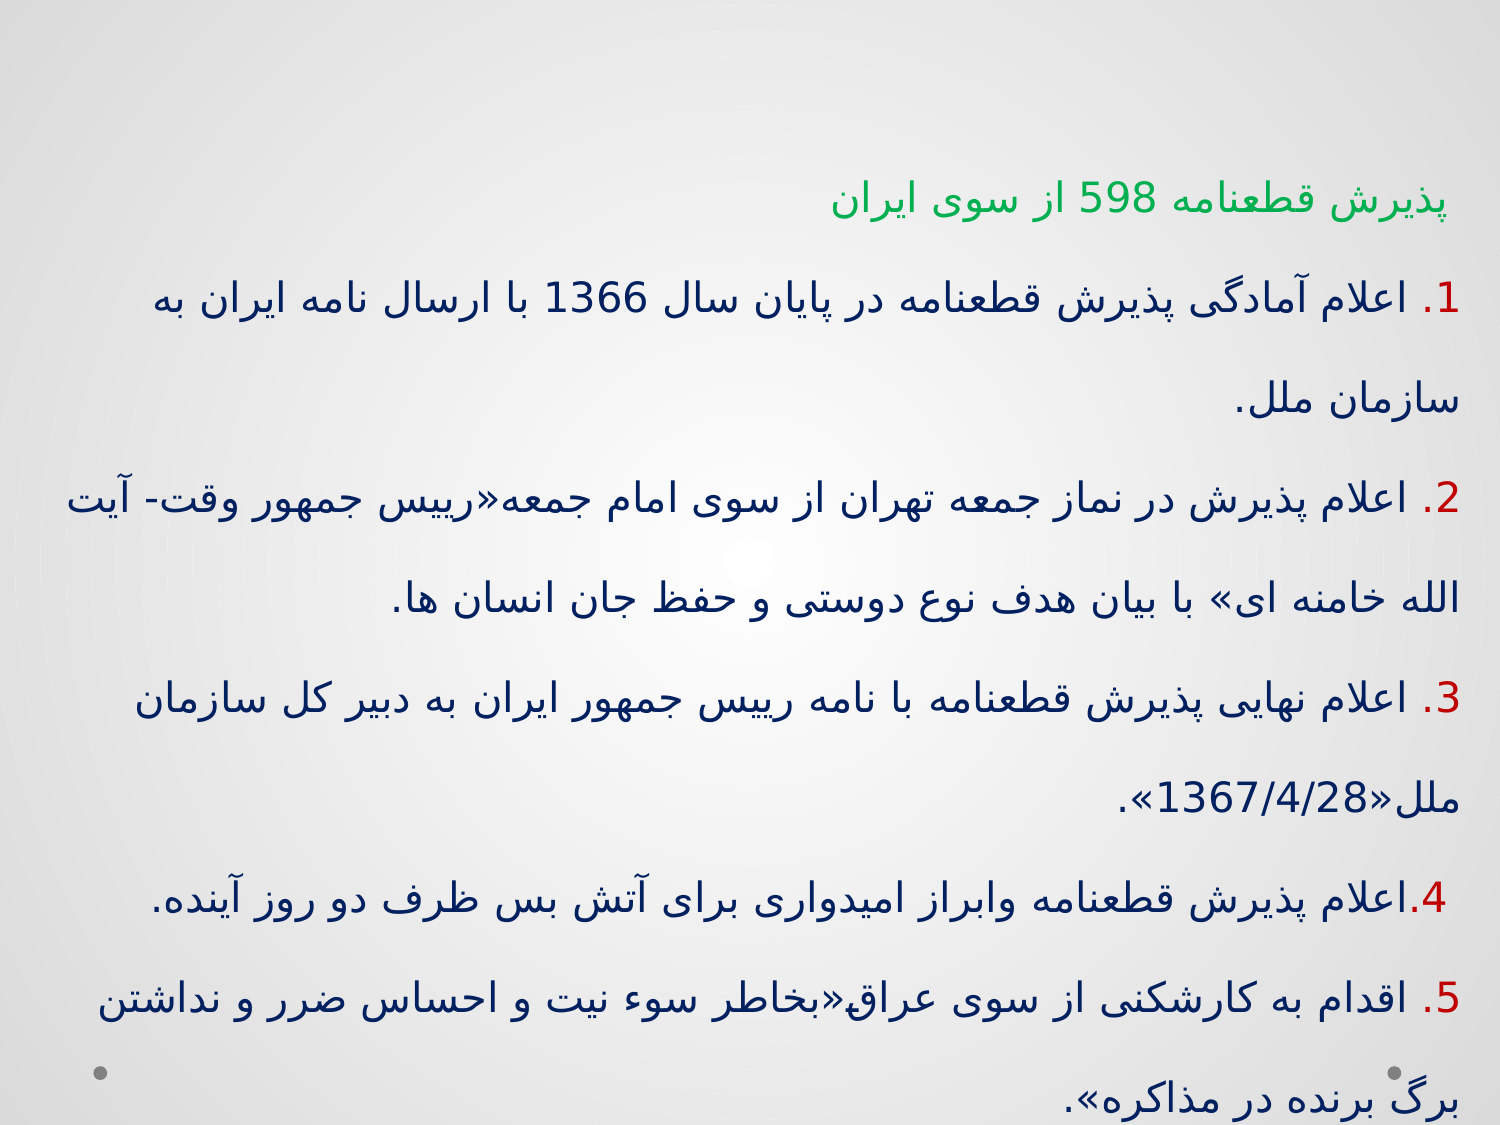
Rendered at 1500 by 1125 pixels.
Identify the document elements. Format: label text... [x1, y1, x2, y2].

text_box پذیرش قطعنامه 598 از سوی ایران 1. اعلام آمادگی پذیرش قطعنامه در پایان سال 1366 با ارسال نامه ایران به سازمان ملل. 2. اعلام پذیرش در نماز جمعه تهران از سوی امام جمعه«رییس جمهور وقت- آیت الله خامنه ای» با بیان هدف نوع دوستی و حفظ جان انسان ها. 3. اعلام نهایی پذیرش قطعنامه با نامه رییس جمهور ایران به دبیر کل سازمان ملل«1367/4/28». 4.اعلام پذیرش قطعنامه وابراز امیدواری برای آتش بس ظرف دو روز آینده. 5. اقدام به کارشکنی از سوی عراق«بخاطر سوء نیت و احساس ضرر و نداشتن برگ برنده در مذاکره». [17, 113, 1477, 1125]
